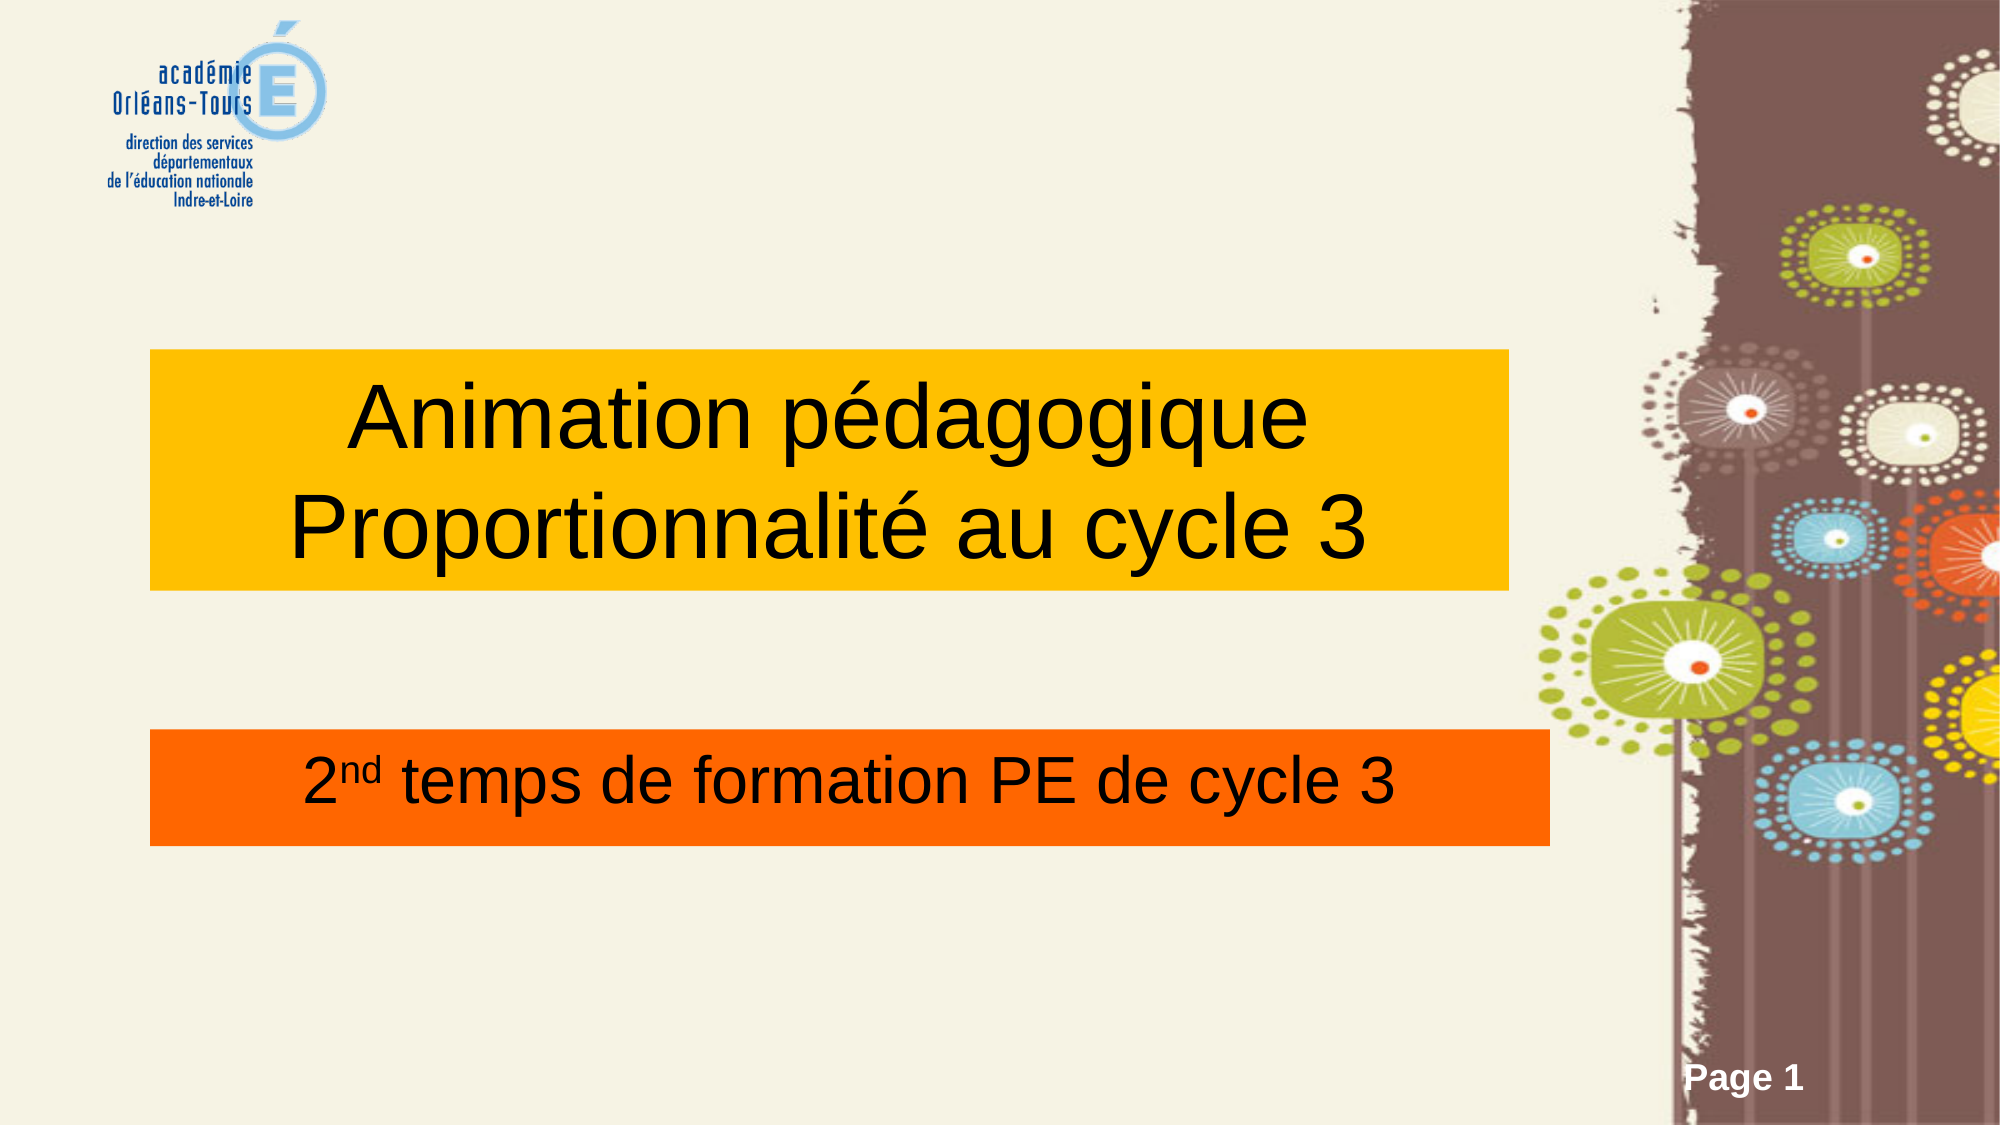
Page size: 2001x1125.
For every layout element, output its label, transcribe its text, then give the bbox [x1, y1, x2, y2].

subtitle 2nd temps de formation PE de cycle 3 [150, 729, 1550, 847]
picture [0, 0, 2000, 1125]
title Animation pédagogique Proportionnalité au cycle 3 [150, 349, 1509, 591]
